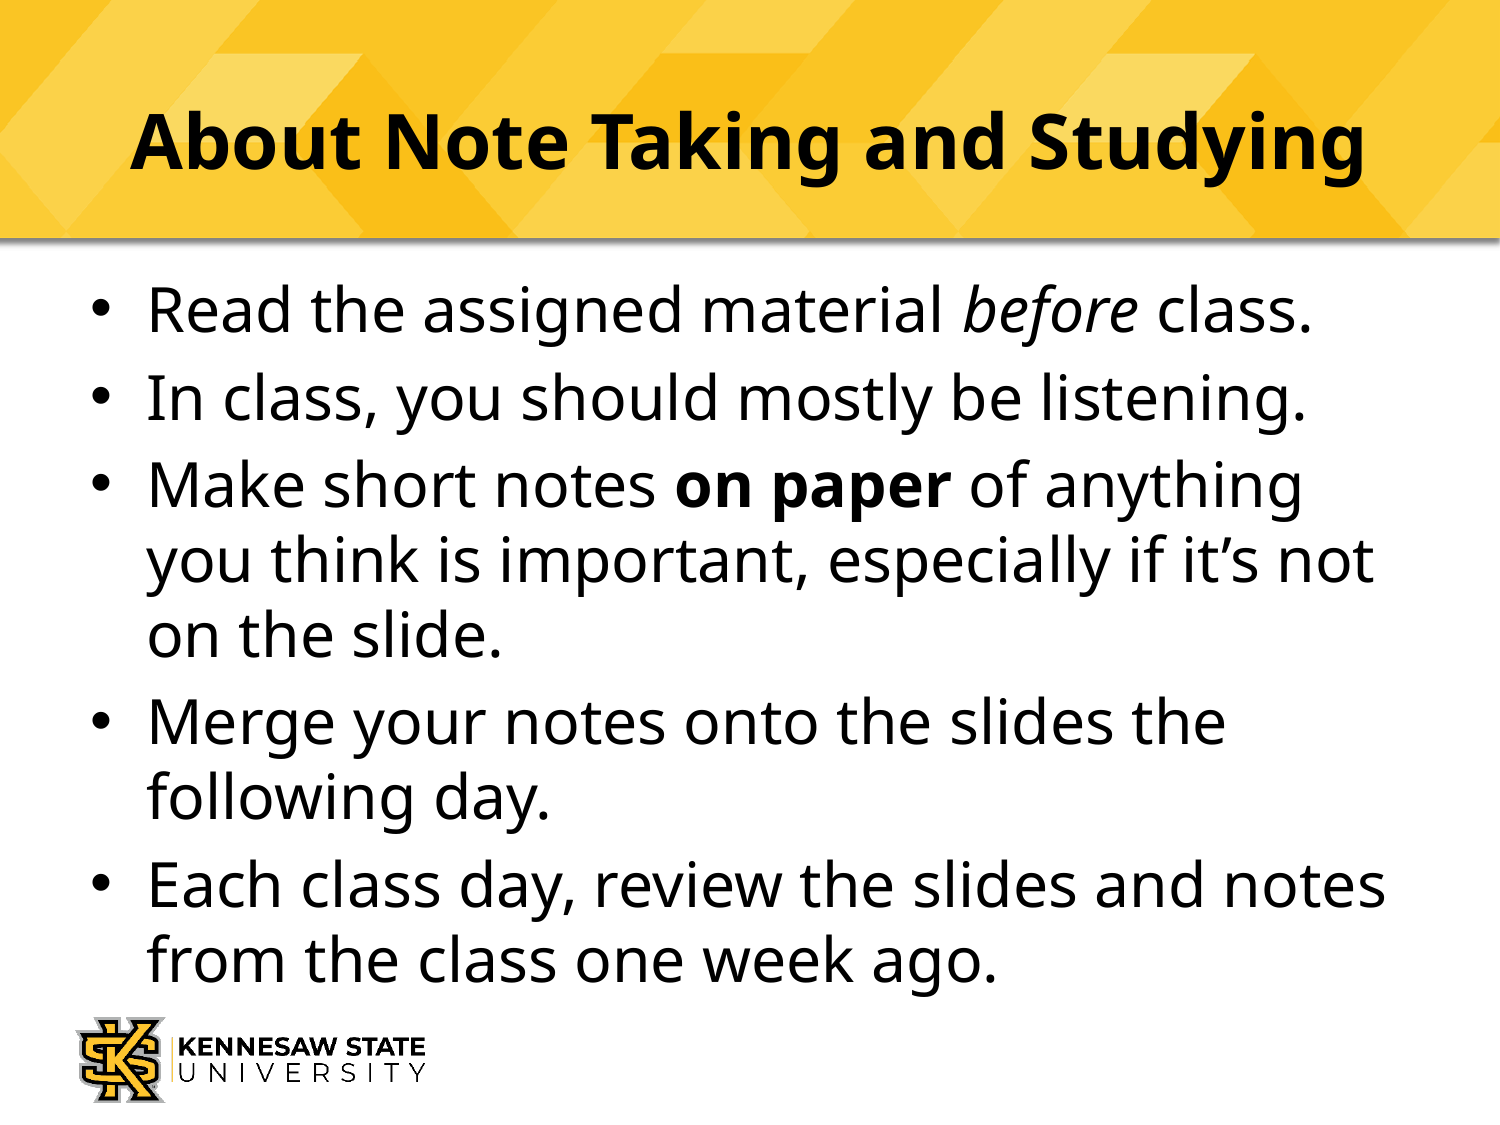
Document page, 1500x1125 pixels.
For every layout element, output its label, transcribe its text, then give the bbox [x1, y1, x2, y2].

picture [75, 1017, 425, 1103]
title About Note Taking and Studying [75, 45, 1425, 233]
list Read the assigned material before class. In class, you should mostly be listening. Make short notes on paper of anything you think is important, especially if it’s not on the slide. Merge your notes onto the slides the following day. Each class day, review the slides and notes from the class one week ago. [75, 262, 1425, 1005]
picture [0, 0, 1500, 251]
